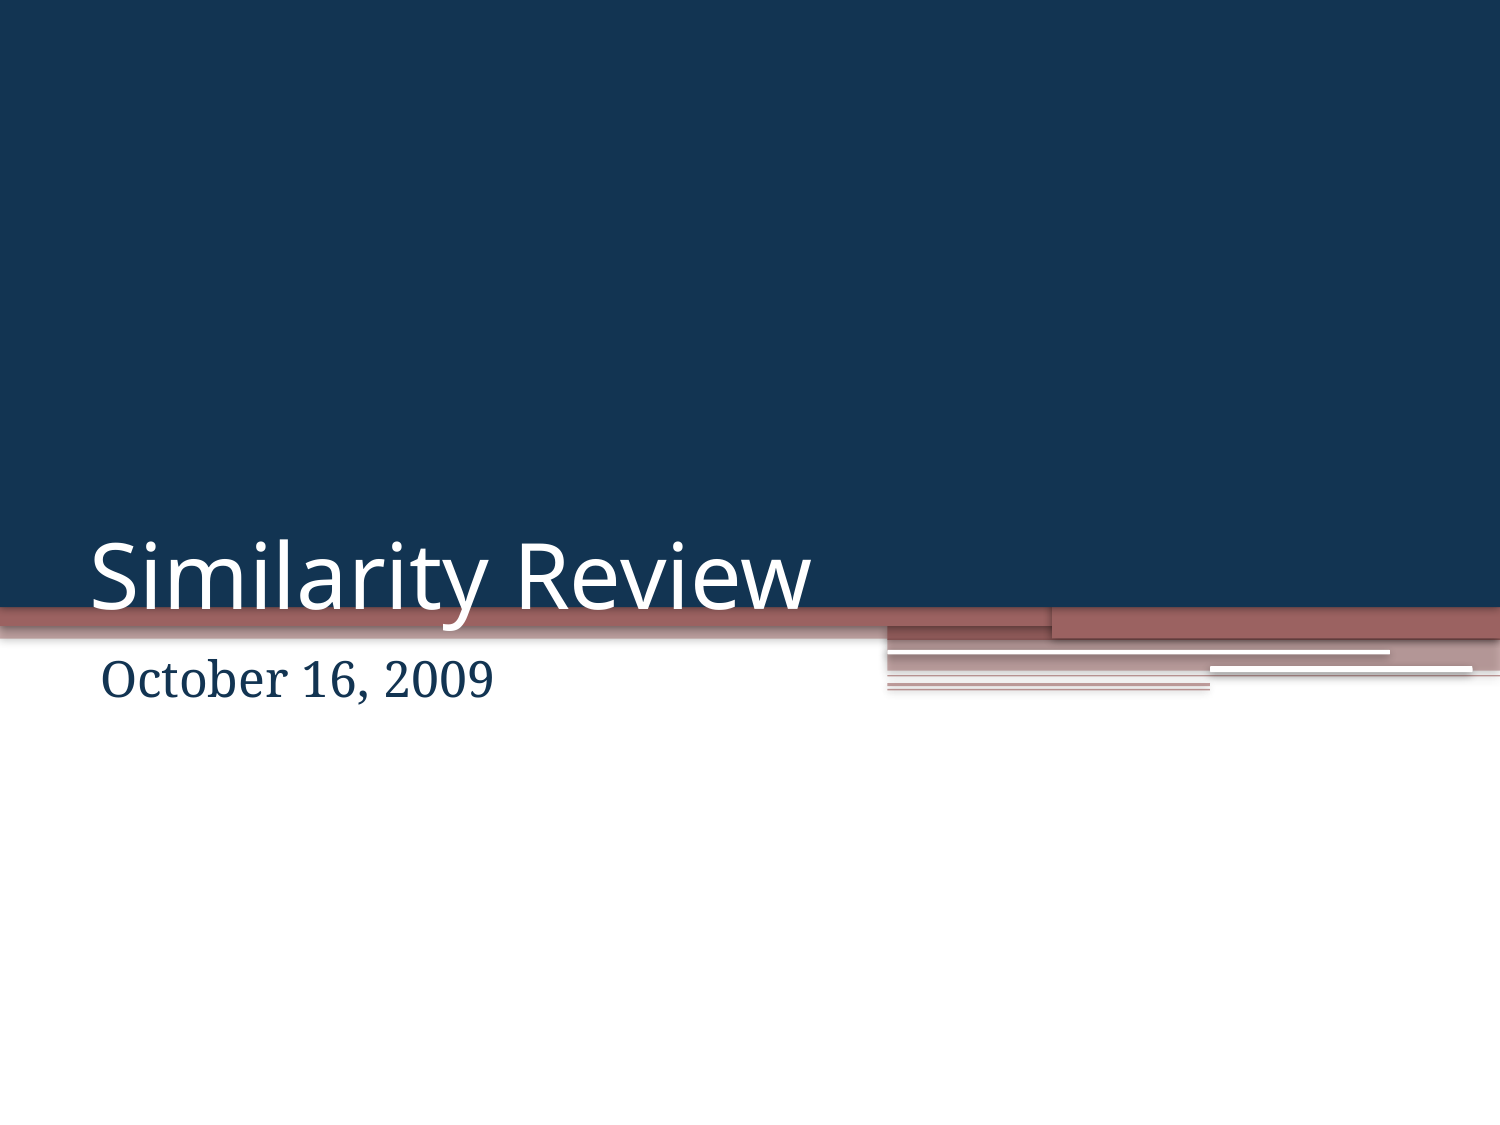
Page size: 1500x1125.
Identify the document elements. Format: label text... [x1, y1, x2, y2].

subtitle October 16, 2009 [75, 639, 888, 928]
title Similarity Review [75, 394, 1463, 636]
